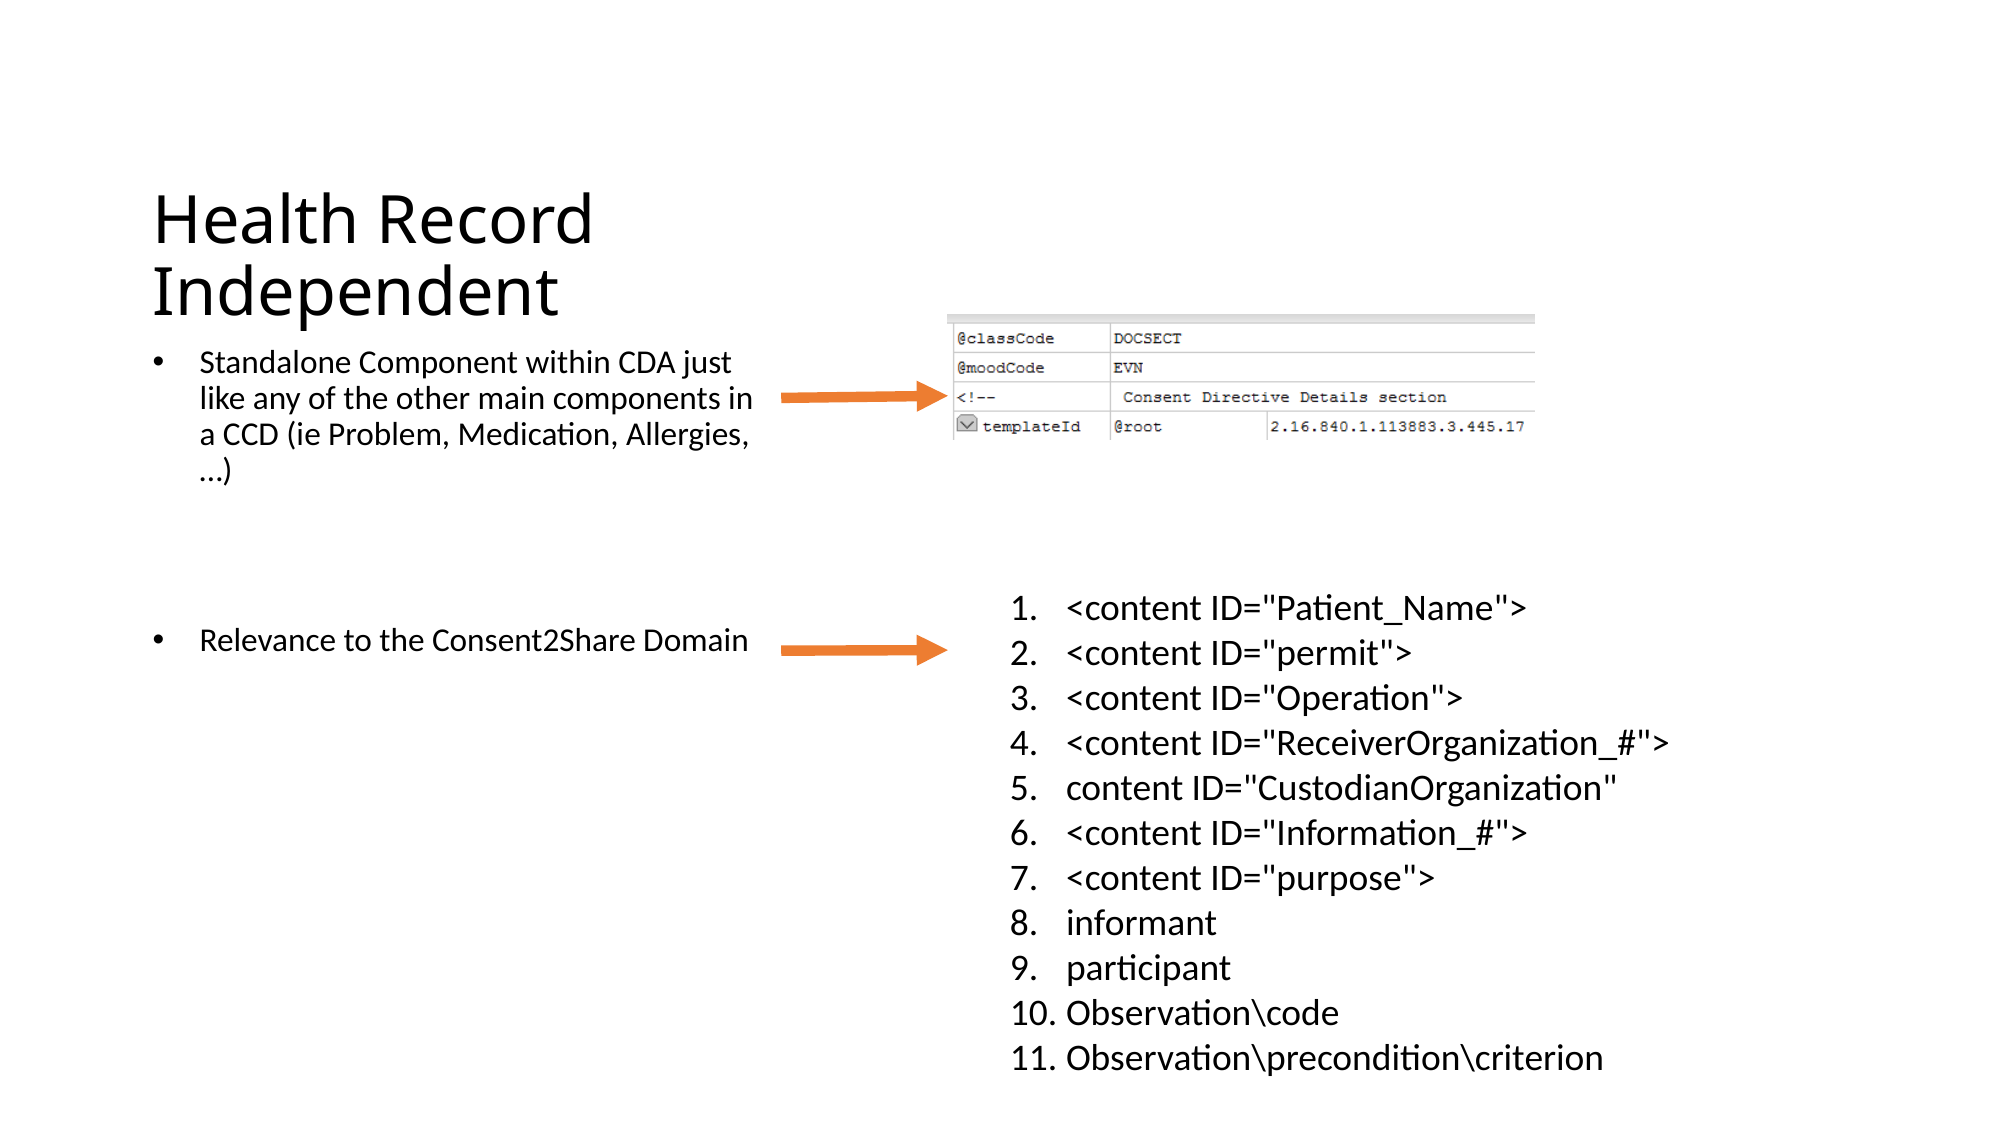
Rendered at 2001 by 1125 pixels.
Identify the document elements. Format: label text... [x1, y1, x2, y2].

list Standalone Component within CDA just like any of the other main components in a CCD (ie Problem, Medication, Allergies, …) Relevance to the Consent2Share Domain [137, 337, 783, 963]
text_box <content ID="Patient_Name"> <content ID="permit"> <content ID="Operation"> <content ID="ReceiverOrganization_#"> content ID="CustodianOrganization" <content ID="Information_#"> <content ID="purpose"> informant participant Observation\code Observation\precondition\criterion [995, 575, 1858, 1125]
picture [947, 314, 1535, 441]
title Health Record Independent [137, 75, 783, 337]
